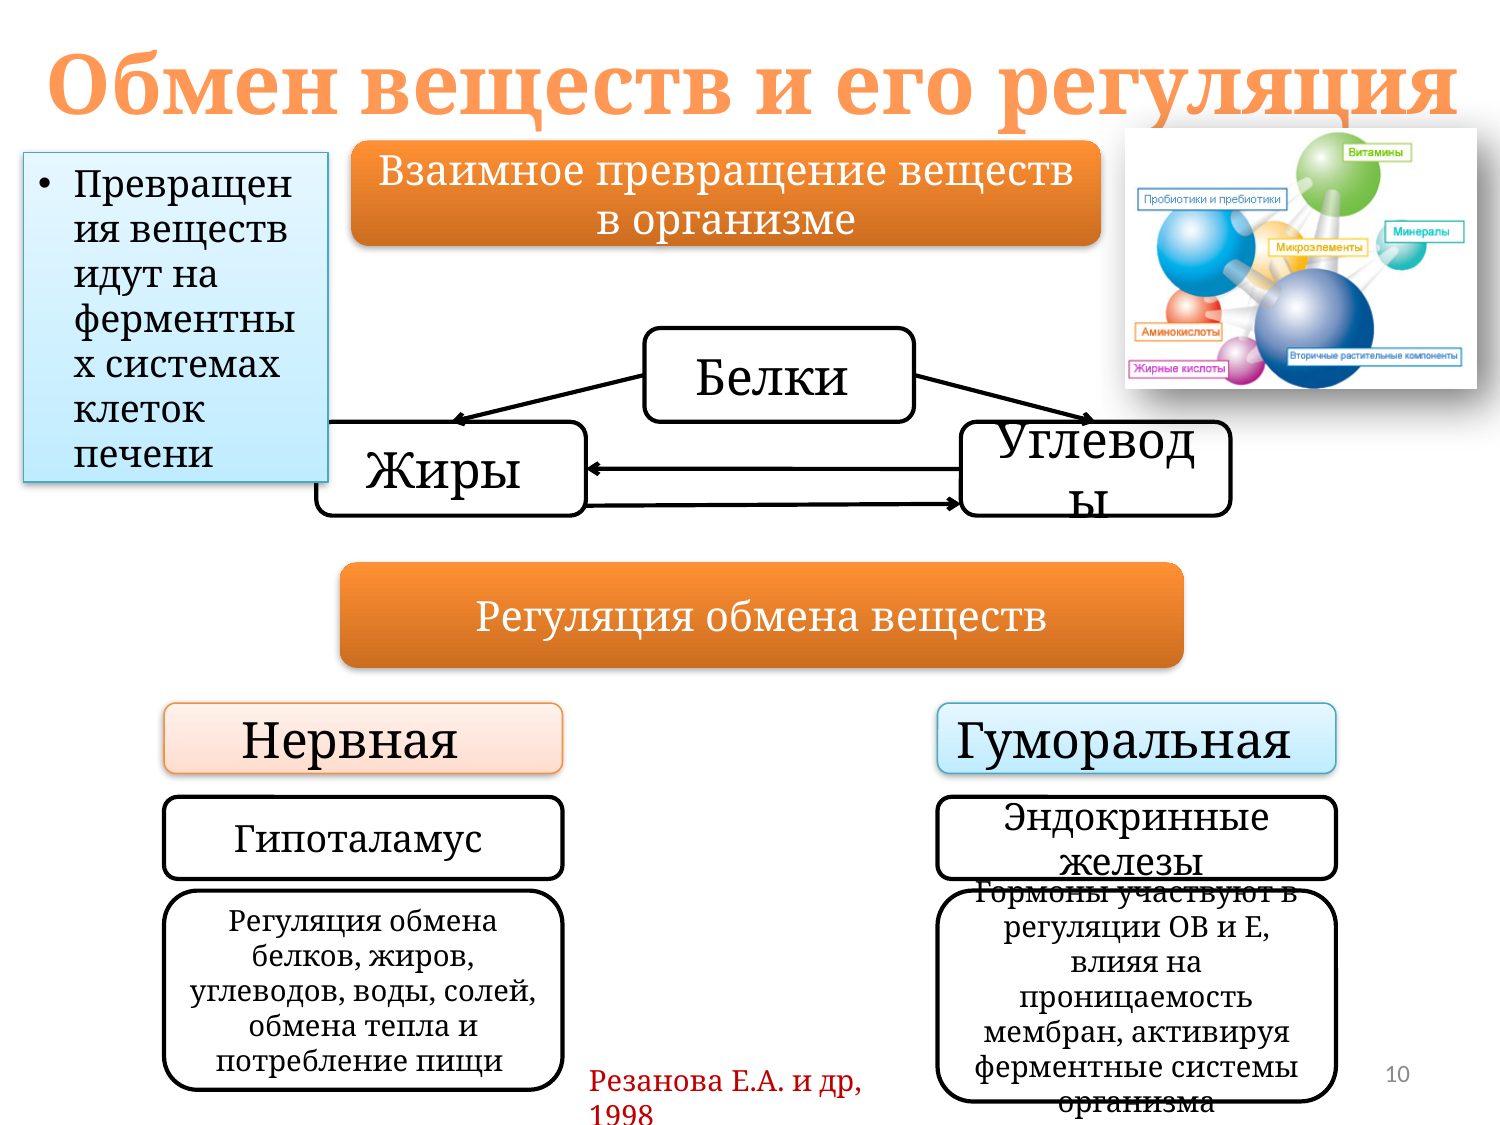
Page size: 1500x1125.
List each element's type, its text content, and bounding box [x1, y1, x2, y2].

picture [1124, 128, 1477, 390]
text_box Гуморальная [936, 702, 1337, 775]
text_box Превращения веществ идут на ферментных системах клеток печени [23, 152, 329, 483]
text_box Эндокринные железы [935, 794, 1339, 882]
text_box Гормоны участвуют в регуляции ОВ и Е, влияя на проницаемость мембран, активируя ферментные системы организма [935, 888, 1339, 1104]
text_box Взаимное превращение веществ в организме [351, 140, 1102, 247]
text_box Обмен веществ и его регуляция [30, 23, 1474, 139]
text_box Жиры [314, 419, 588, 518]
text_box Белки [642, 325, 917, 424]
slide_number 10 [1312, 1042, 1425, 1103]
text_box Регуляция обмена белков, жиров, углеводов, воды, солей, обмена тепла и потребление пищи [161, 888, 565, 1092]
text_box Гипоталамус [161, 794, 565, 882]
text_box Регуляция обмена веществ [339, 562, 1184, 668]
text_box Углеводы [958, 419, 1233, 518]
text_box Нервная [163, 702, 564, 775]
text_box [913, 374, 1096, 423]
text_box Резанова Е.А. и др, 1998 [574, 1054, 938, 1125]
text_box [450, 374, 645, 423]
